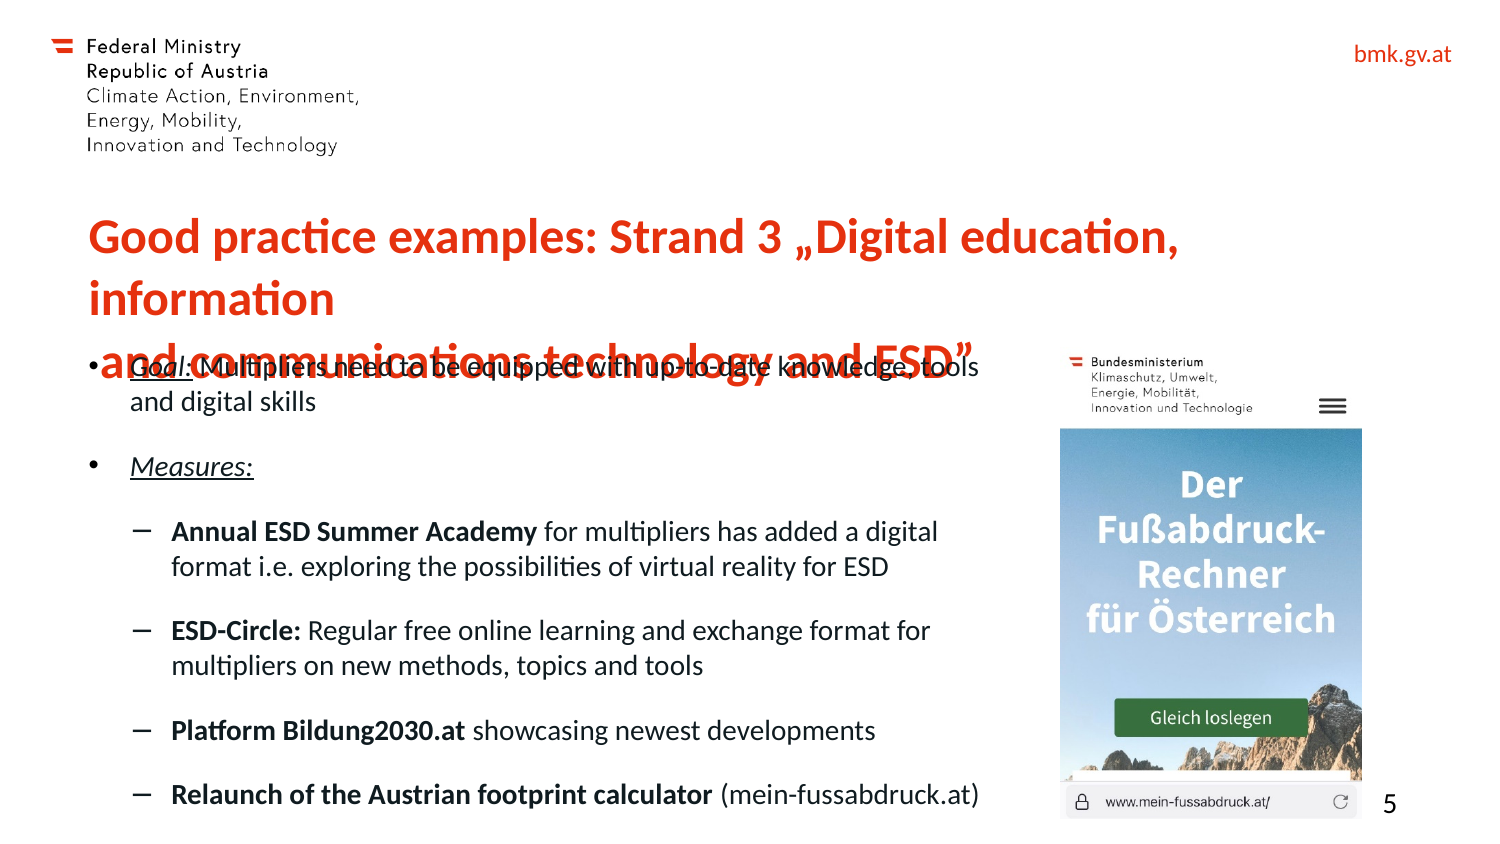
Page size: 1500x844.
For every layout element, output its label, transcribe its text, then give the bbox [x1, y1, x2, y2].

picture [1060, 347, 1362, 819]
picture [51, 34, 386, 162]
slide_number 5 [1370, 785, 1398, 819]
list Goal: Multipliers need to be equipped with up-to-date knowledge, tools and digital skills Measures: Annual ESD Summer Academy for multipliers has added a digital format i.e. exploring the possibilities of virtual reality for ESD ESD-Circle: Regular free online learning and exchange format for multipliers on new methods, topics and tools Platform Bildung2030.at showcasing newest developments Relaunch of the Austrian footprint calculator (mein-fussabdruck.at) [88, 347, 1018, 819]
title Good practice examples: Strand 3 „Digital education, information and communications technology and ESD” [88, 200, 1398, 303]
